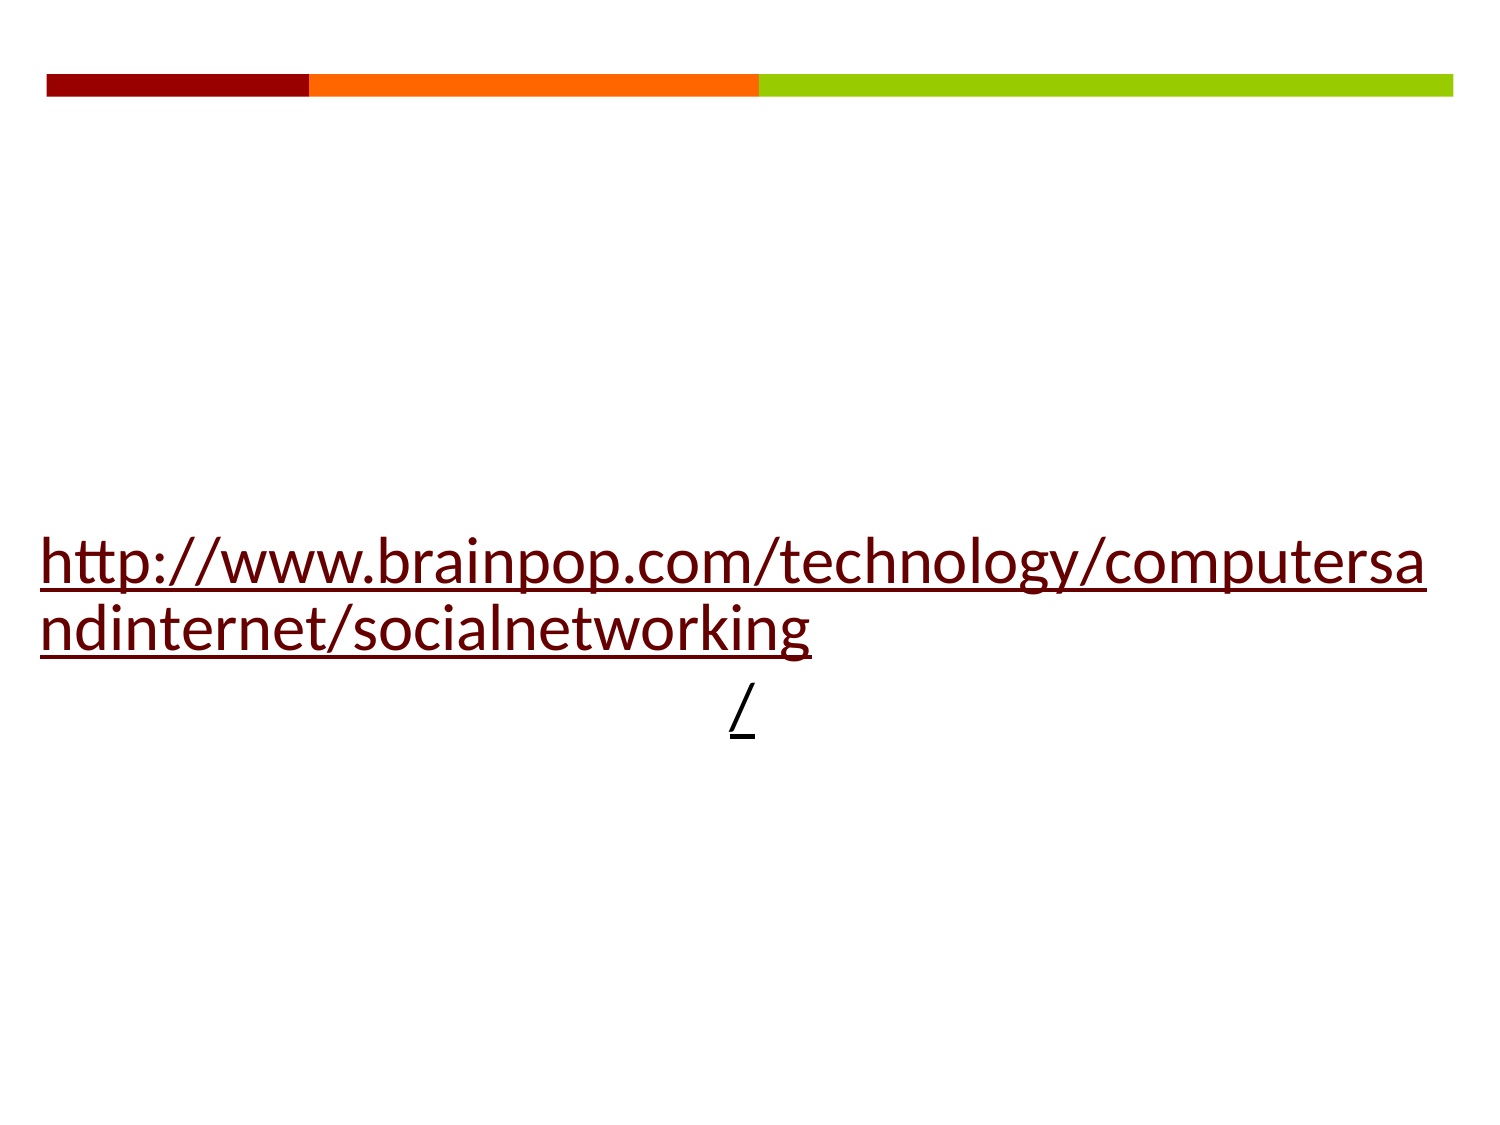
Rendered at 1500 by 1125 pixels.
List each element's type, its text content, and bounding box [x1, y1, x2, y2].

text_box http://www.brainpop.com/technology/computersandinternet/socialnetworking/ [24, 509, 1475, 685]
